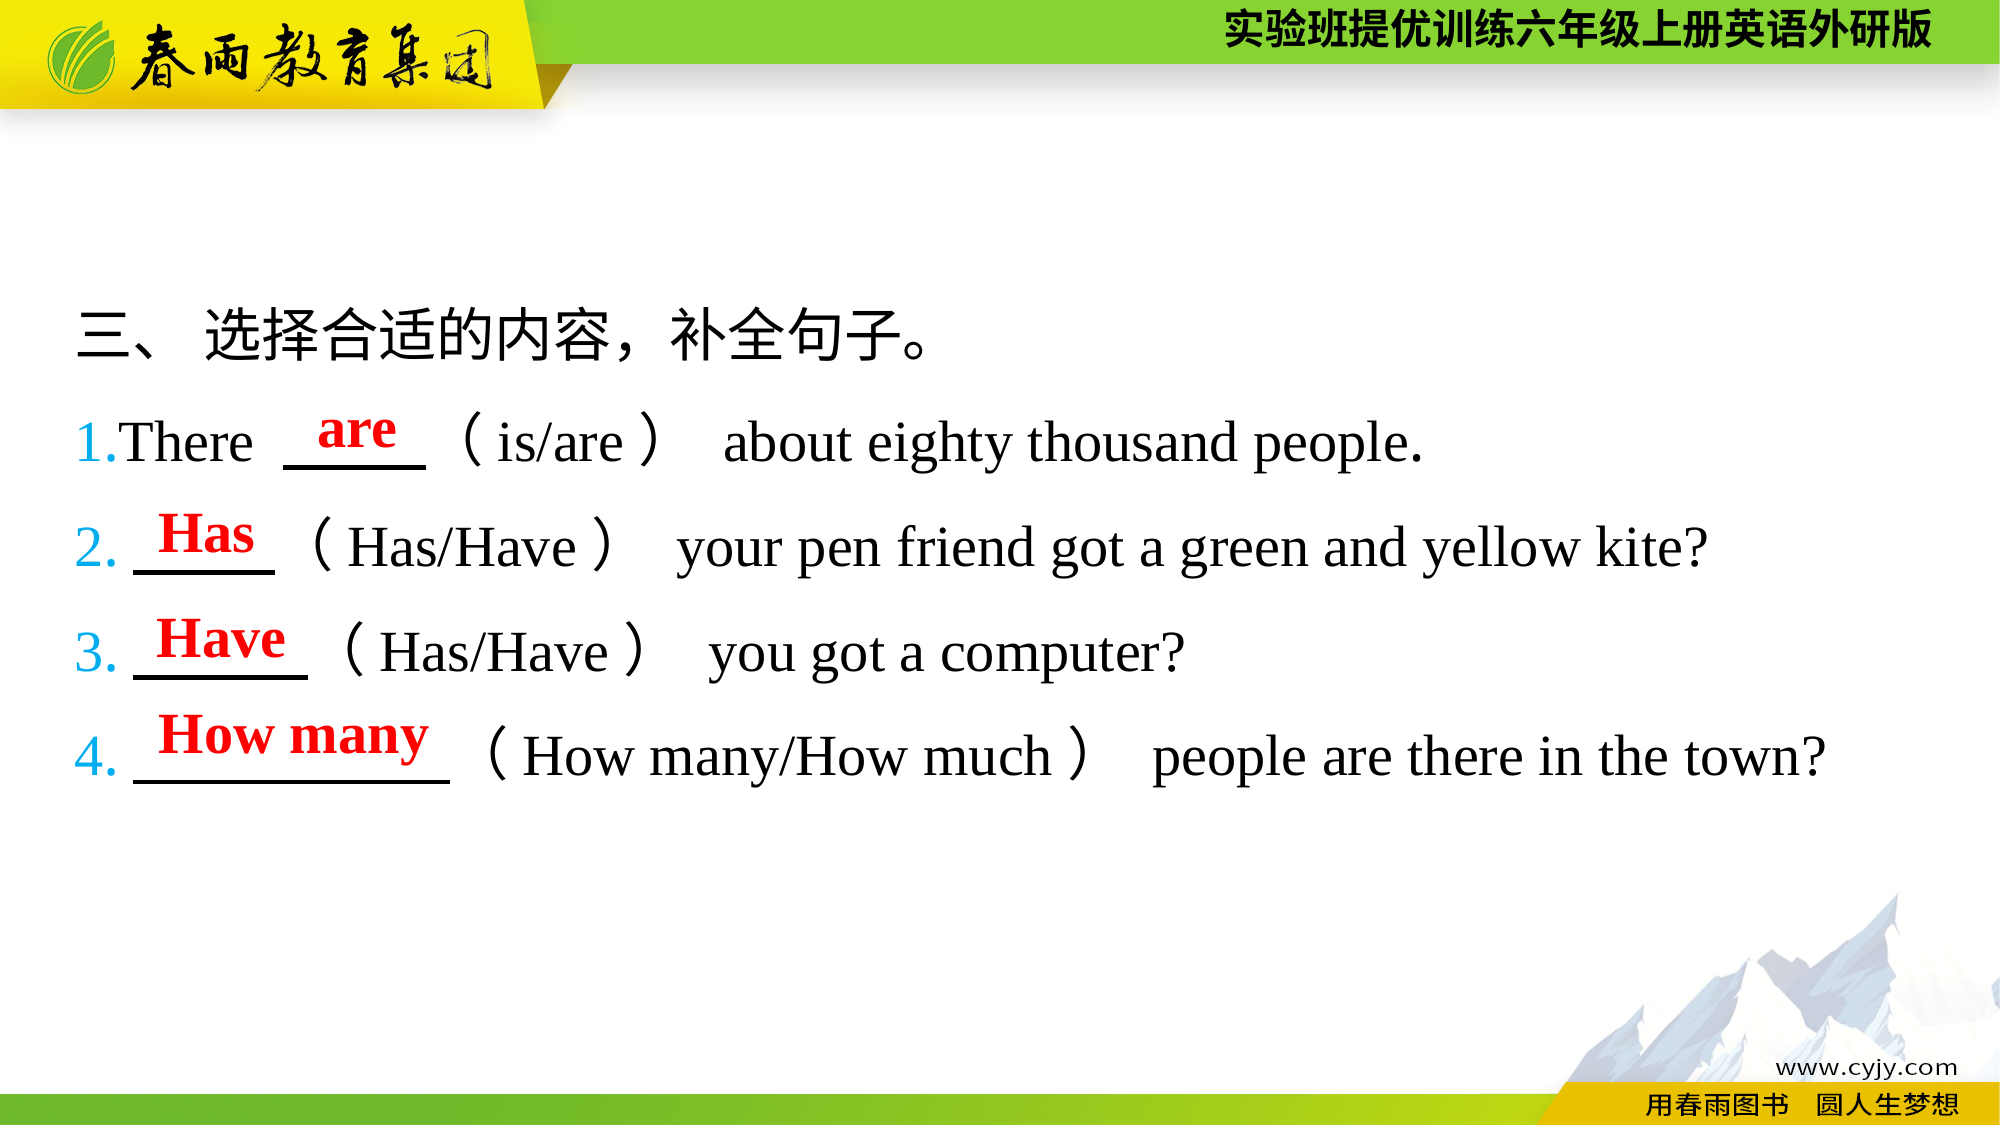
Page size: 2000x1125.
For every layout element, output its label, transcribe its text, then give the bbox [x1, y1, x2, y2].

list 三、 选择合适的内容，补全句子。 1.There （is/are） about eighty thousand people. 2. （Has/Have） your pen friend got a green and yellow kite? 3. （Has/Have） you got a computer? 4. （How many/How much） people are there in the town? [59, 255, 1944, 788]
text_box Has [143, 486, 309, 572]
text_box Have [142, 592, 308, 677]
picture [0, 0, 2000, 1125]
text_box are [302, 381, 469, 467]
text_box How many [144, 687, 469, 773]
